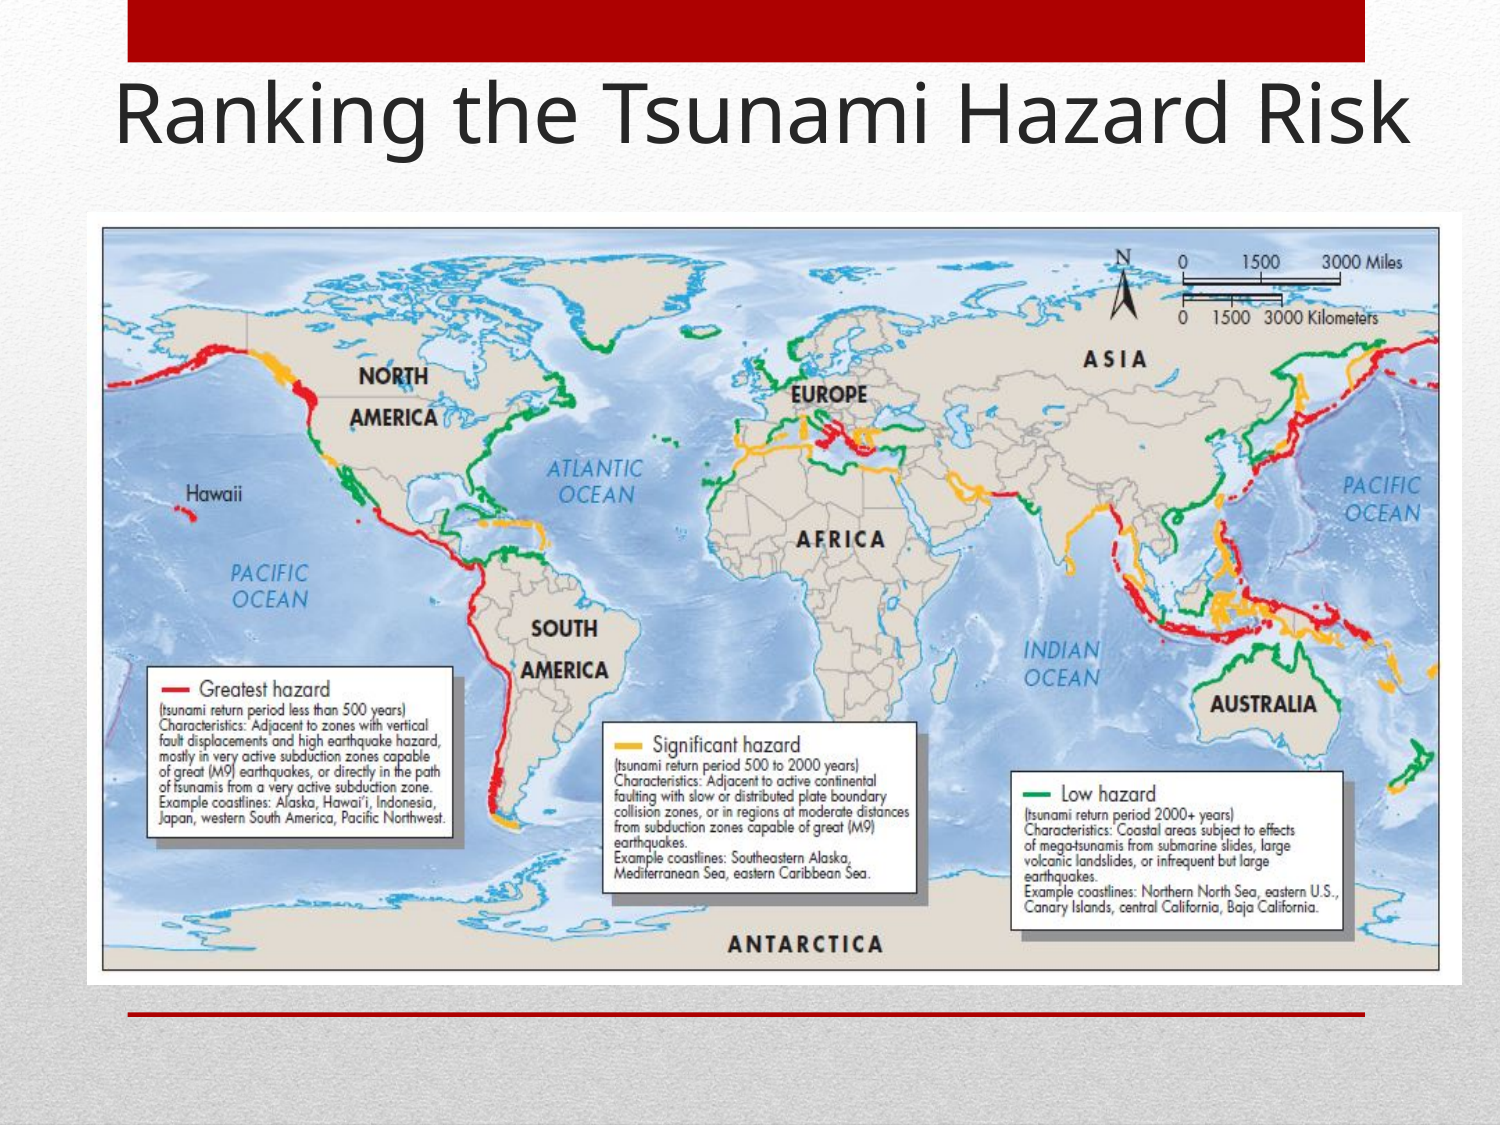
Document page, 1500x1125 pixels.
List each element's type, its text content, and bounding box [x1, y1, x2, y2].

picture [86, 211, 1463, 986]
text_box Ranking the Tsunami Hazard Risk [87, 53, 1438, 168]
